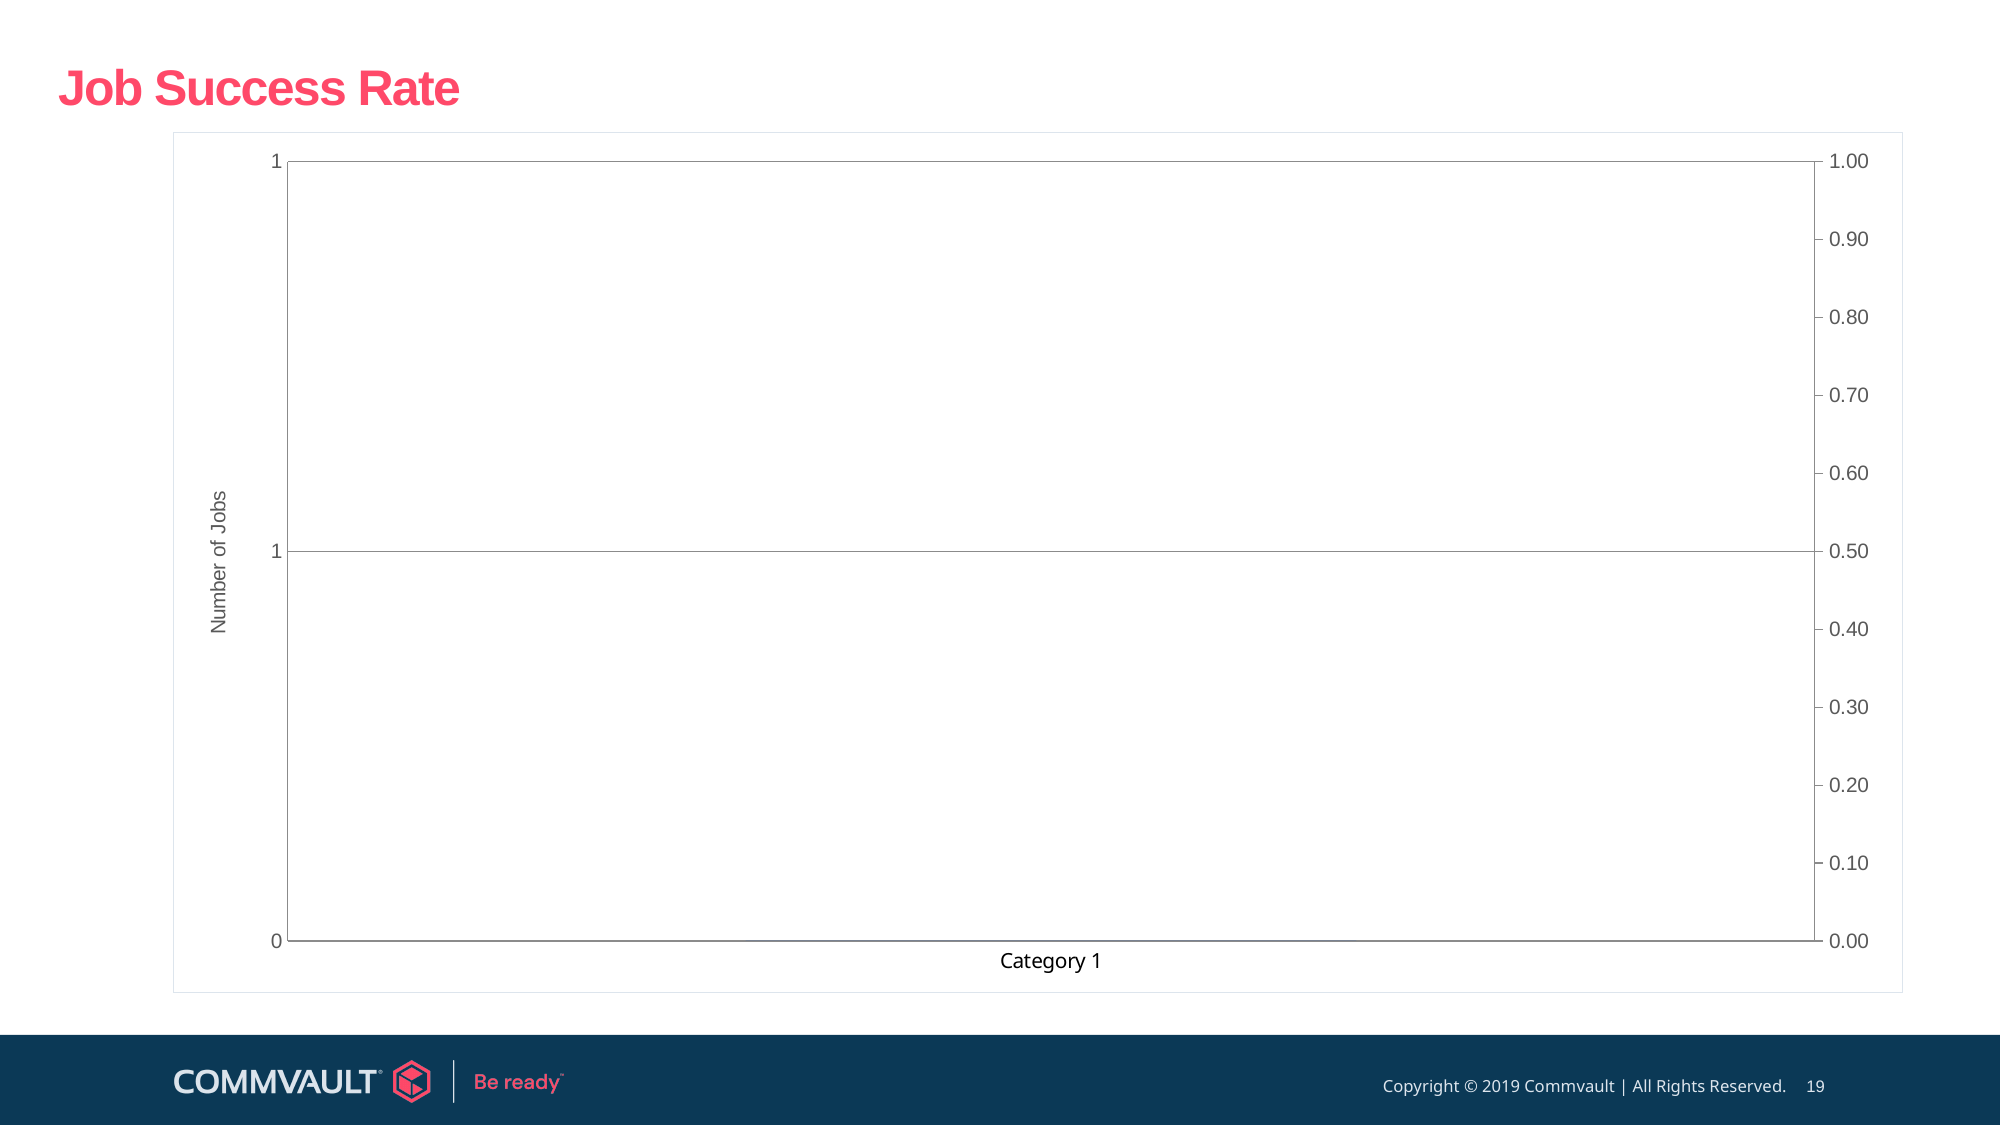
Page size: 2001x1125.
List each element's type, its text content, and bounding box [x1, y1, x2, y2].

slide_number 19 [1790, 1051, 1825, 1097]
title Job Success Rate [58, 46, 1709, 117]
picture [174, 1060, 564, 1103]
chart [173, 132, 1903, 993]
